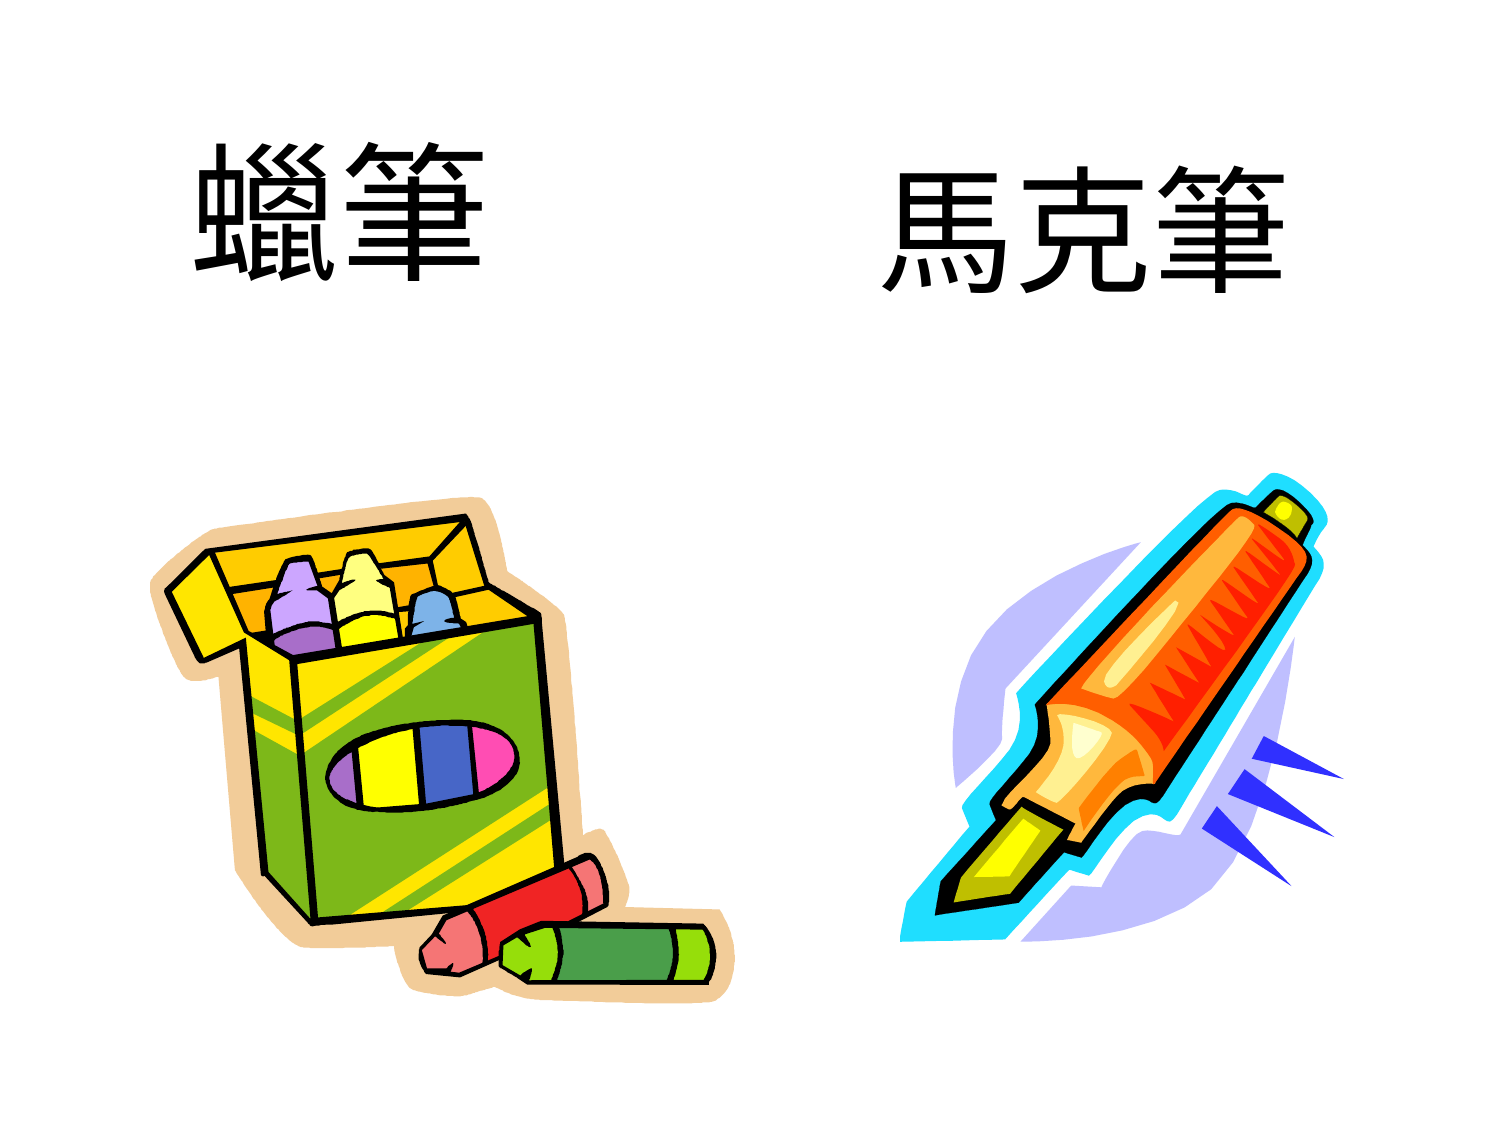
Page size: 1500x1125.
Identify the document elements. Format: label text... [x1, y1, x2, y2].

picture [149, 487, 745, 1013]
picture [899, 462, 1351, 945]
text_box 蠟筆 [174, 112, 525, 308]
text_box 馬克筆 [862, 137, 1413, 318]
